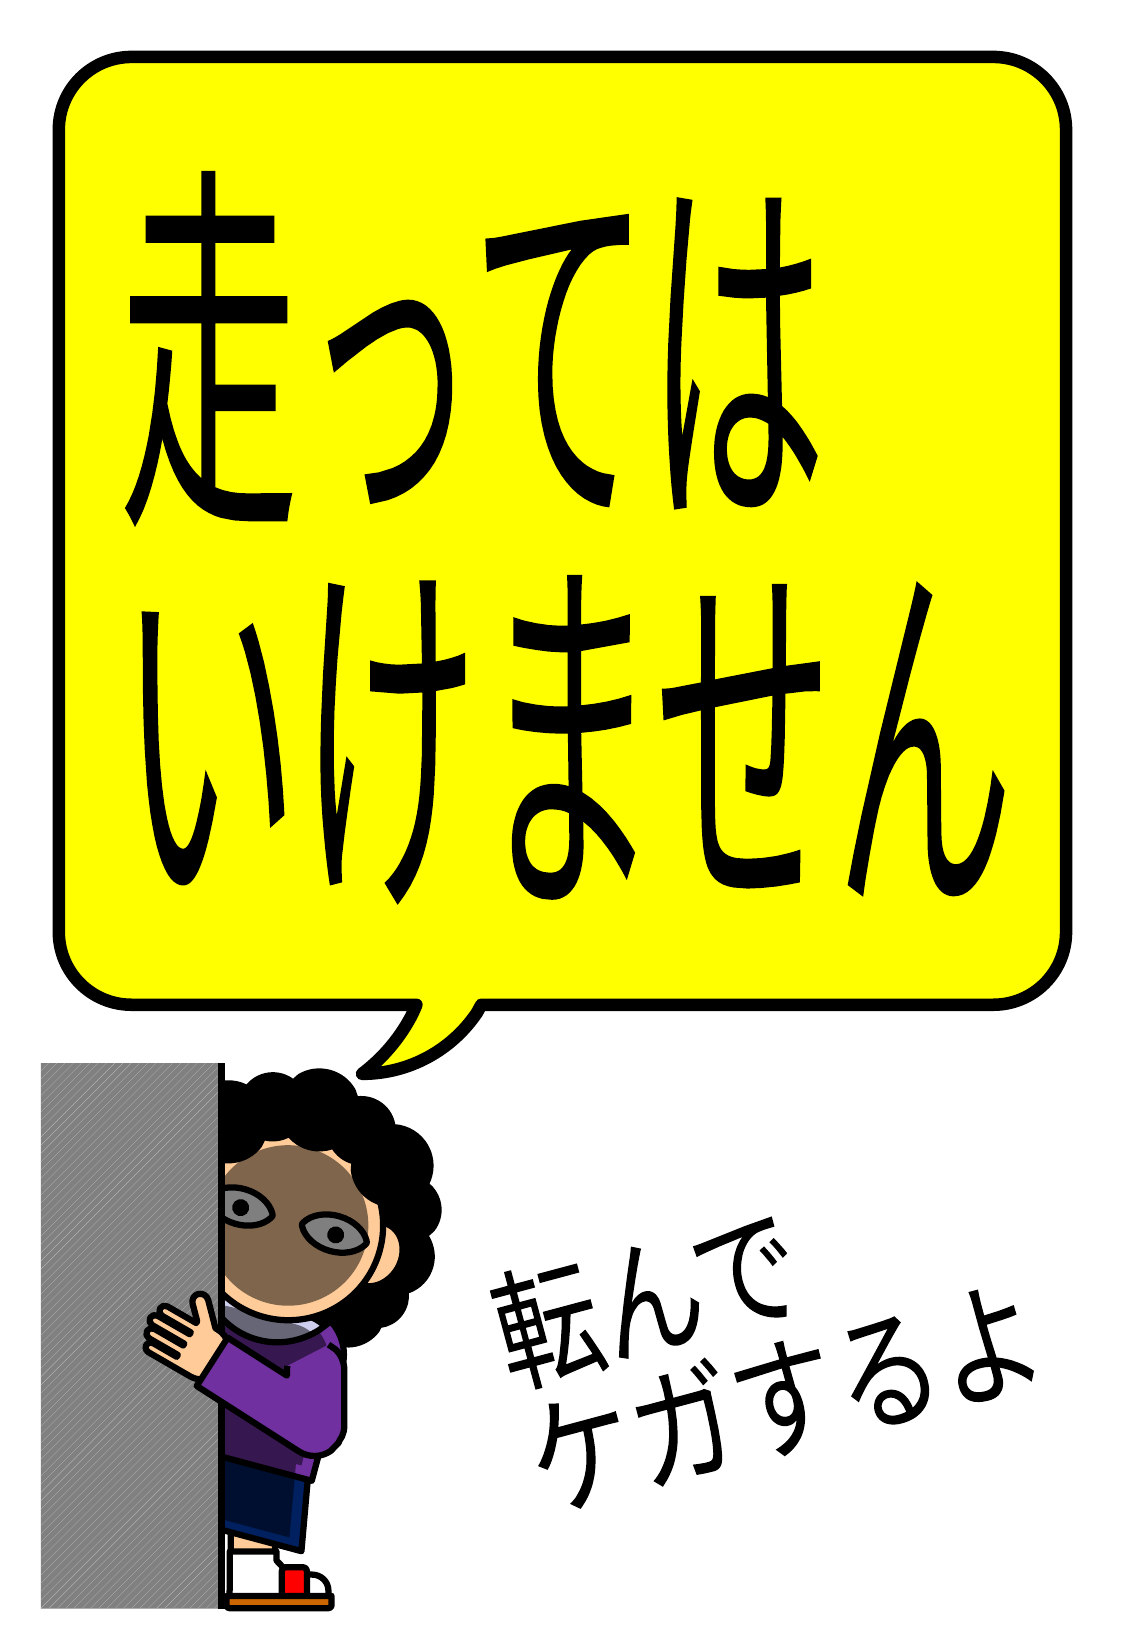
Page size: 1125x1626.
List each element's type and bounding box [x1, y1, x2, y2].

text_box [40, 1060, 407, 1609]
text_box [56, 54, 1069, 1068]
